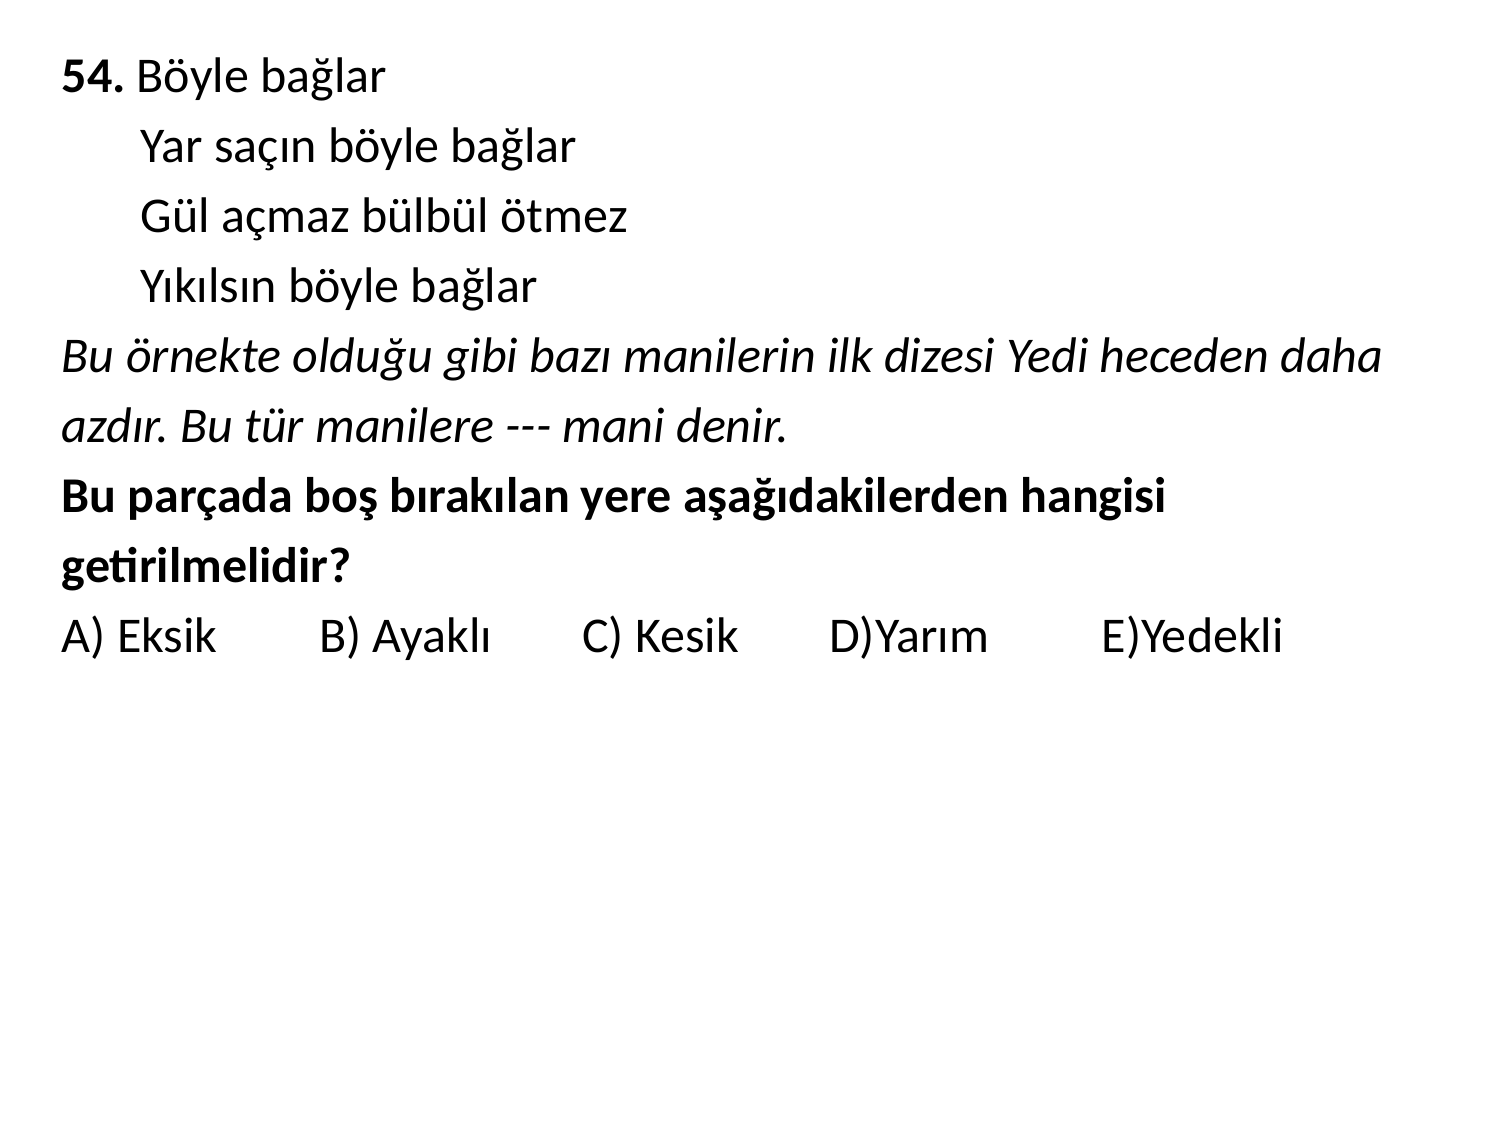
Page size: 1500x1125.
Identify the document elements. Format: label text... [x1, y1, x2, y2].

list 54. Böyle bağlar Yar saçın böyle bağlar Gül açmaz bülbül ötmez Yıkılsın böyle bağlar Bu örnekte olduğu gibi bazı manilerin ilk dizesi Yedi heceden daha azdır. Bu tür manilere --- mani denir. Bu parçada boş bırakılan yere aşağıdakilerden hangisi getirilmelidir? A) Eksik B) Ayaklı C) Kesik D)Yarım E)Yedekli [46, 35, 1477, 1055]
